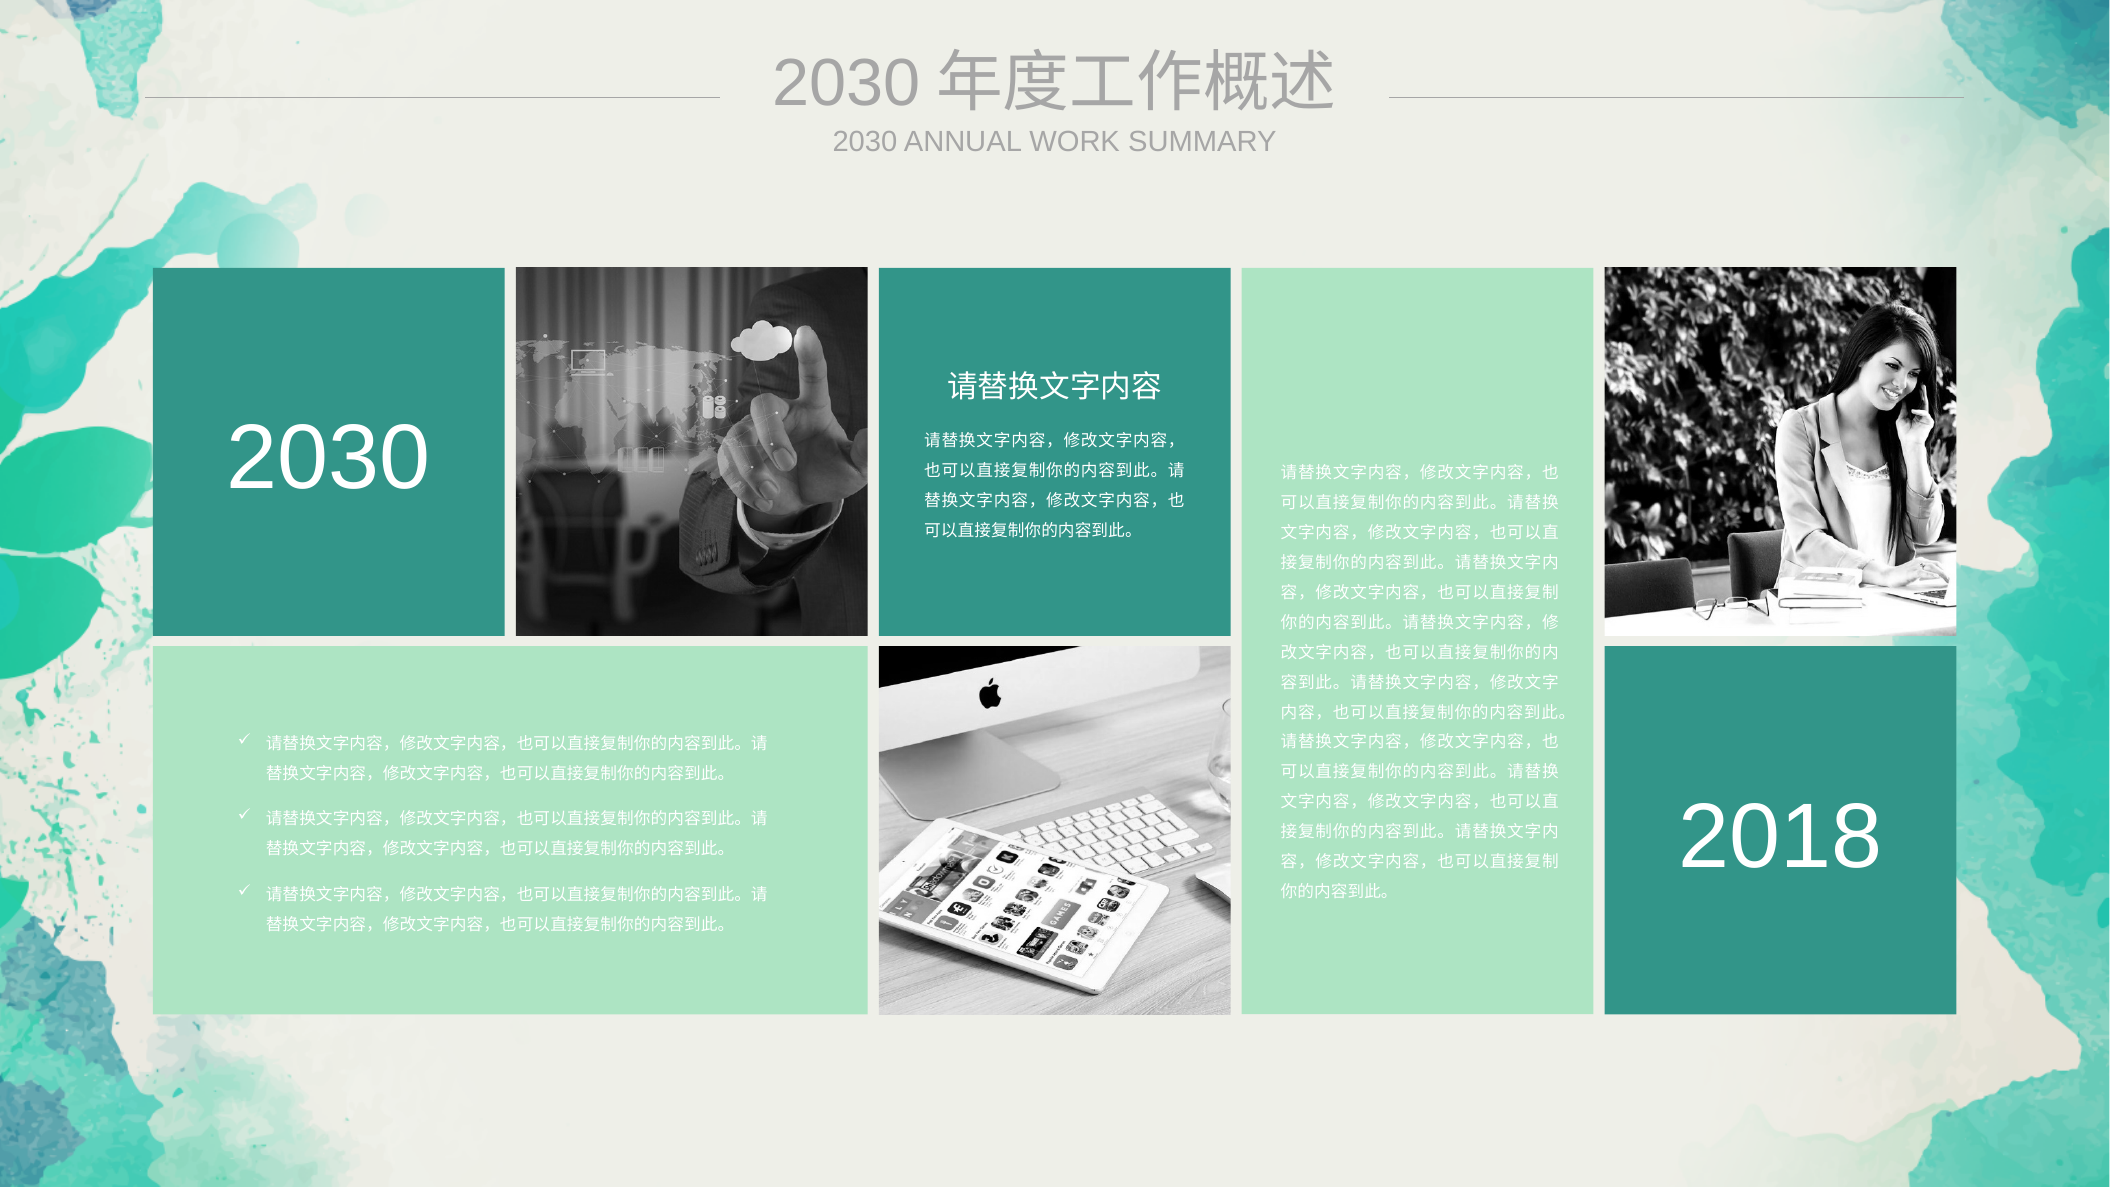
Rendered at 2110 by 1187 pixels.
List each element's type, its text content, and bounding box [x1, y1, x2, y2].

text_box 2018 [1604, 645, 1957, 1015]
text_box 请替换文字内容，修改文字内容，也可以直接复制你的内容到此。请替换文字内容，修改文字内容，也可以直接复制你的内容到此。请替换文字内容，修改文字内容，也可以直接复制你的内容到此。请替换文字内容，修改文字内容，也可以直接复制你的内容到此。请替换文字内容，修改文字内容，也可以直接复制你的内容到此。请替换文字内容，修改文字内容，也可以直接复制你的内容到此。请替换文字内容，修改文字内容，也可以直接复制你的内容到此。请替换文字内容，修改文字内容，也可以直接复制你的内容到此。 [1280, 451, 1560, 902]
text_box [1241, 267, 1594, 1015]
text_box 请替换文字内容，修改文字内容，也可以直接复制你的内容到此。请替换文字内容，修改文字内容，也可以直接复制你的内容到此。 请替换文字内容，修改文字内容，也可以直接复制你的内容到此。请替换文字内容，修改文字内容，也可以直接复制你的内容到此。 请替换文字内容，修改文字内容，也可以直接复制你的内容到此。请替换文字内容，修改文字内容，也可以直接复制你的内容到此。 [237, 722, 775, 934]
text_box [515, 267, 869, 637]
text_box [878, 645, 1232, 1015]
text_box 2030 ANNUAL WORK SUMMARY [824, 122, 1285, 158]
text_box [152, 645, 869, 1015]
text_box 2030年度工作概述 [730, 98, 1379, 119]
text_box [1604, 267, 1957, 637]
picture [0, 0, 2110, 1187]
text_box 2030 [152, 267, 506, 637]
text_box 2030年度工作概述 [730, 38, 1379, 96]
text_box 请替换文字内容 [924, 366, 1186, 404]
text_box 请替换文字内容，修改文字内容，也可以直接复制你的内容到此。请替换文字内容，修改文字内容，也可以直接复制你的内容到此。 [924, 420, 1186, 541]
text_box [878, 267, 1232, 637]
